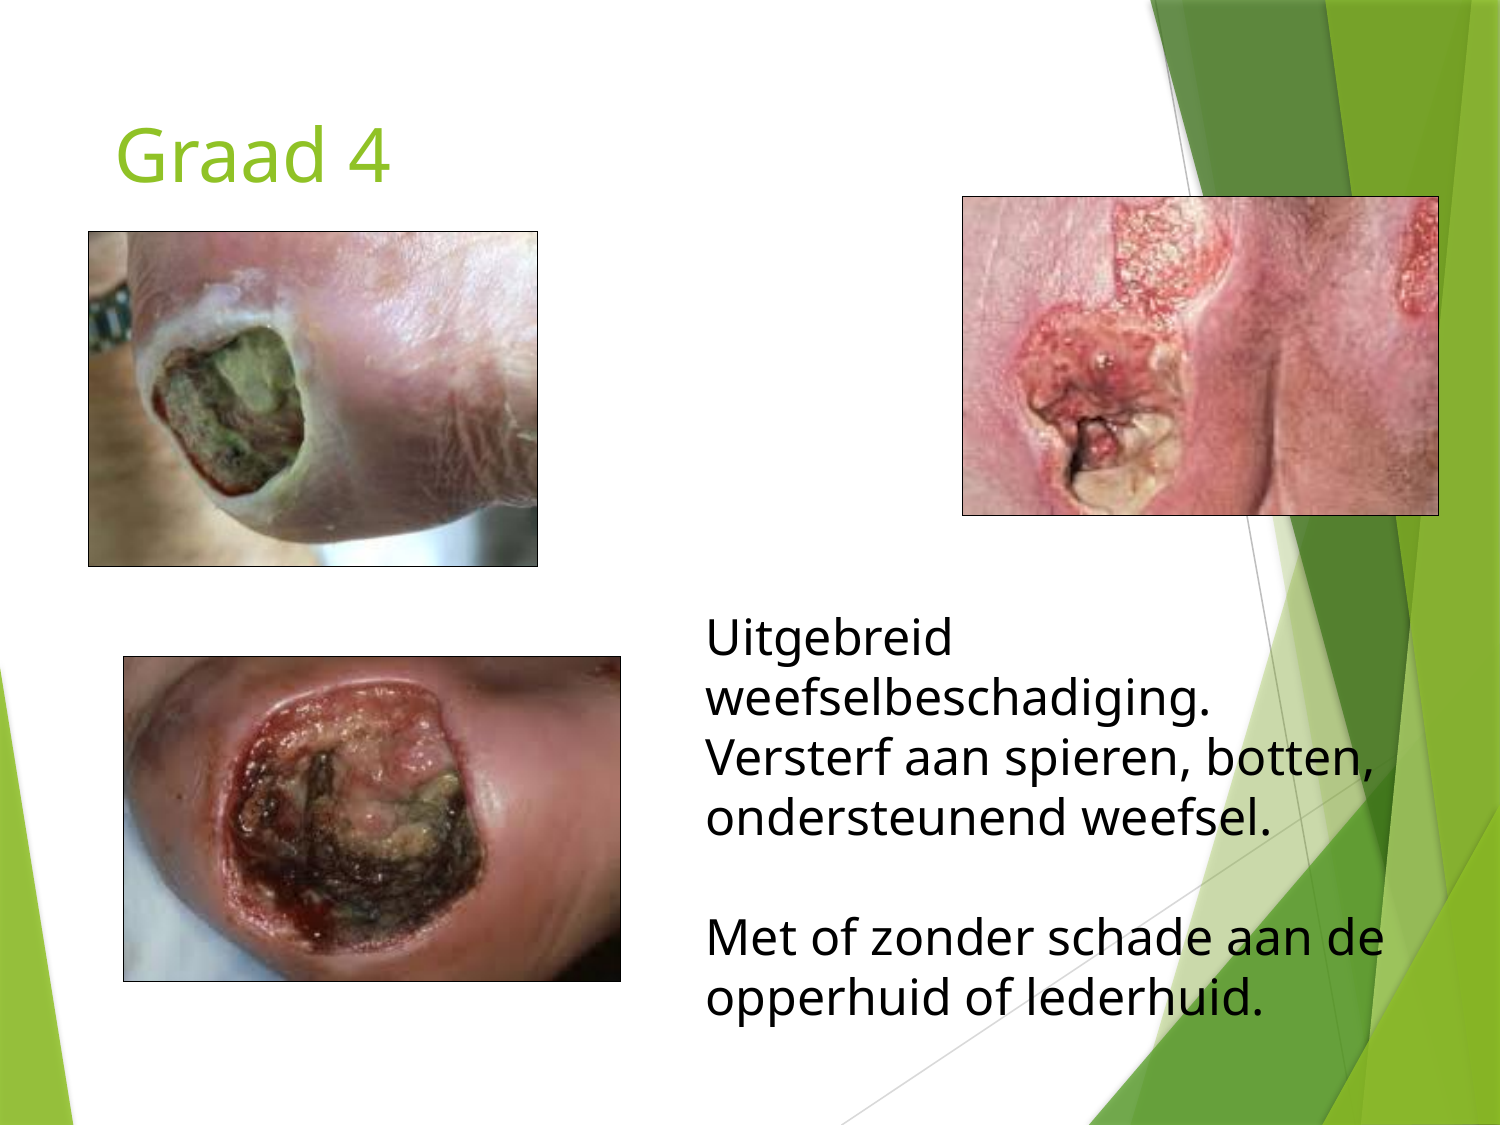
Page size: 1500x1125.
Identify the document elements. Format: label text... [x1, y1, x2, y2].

picture [962, 195, 1439, 516]
title Graad 4 [99, 99, 1142, 317]
text_box Uitgebreid weefselbeschadiging. Versterf aan spieren, botten, ondersteunend weefsel. Met of zonder schade aan de opperhuid of lederhuid. [690, 597, 1441, 1033]
picture [123, 656, 621, 983]
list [87, 231, 538, 568]
